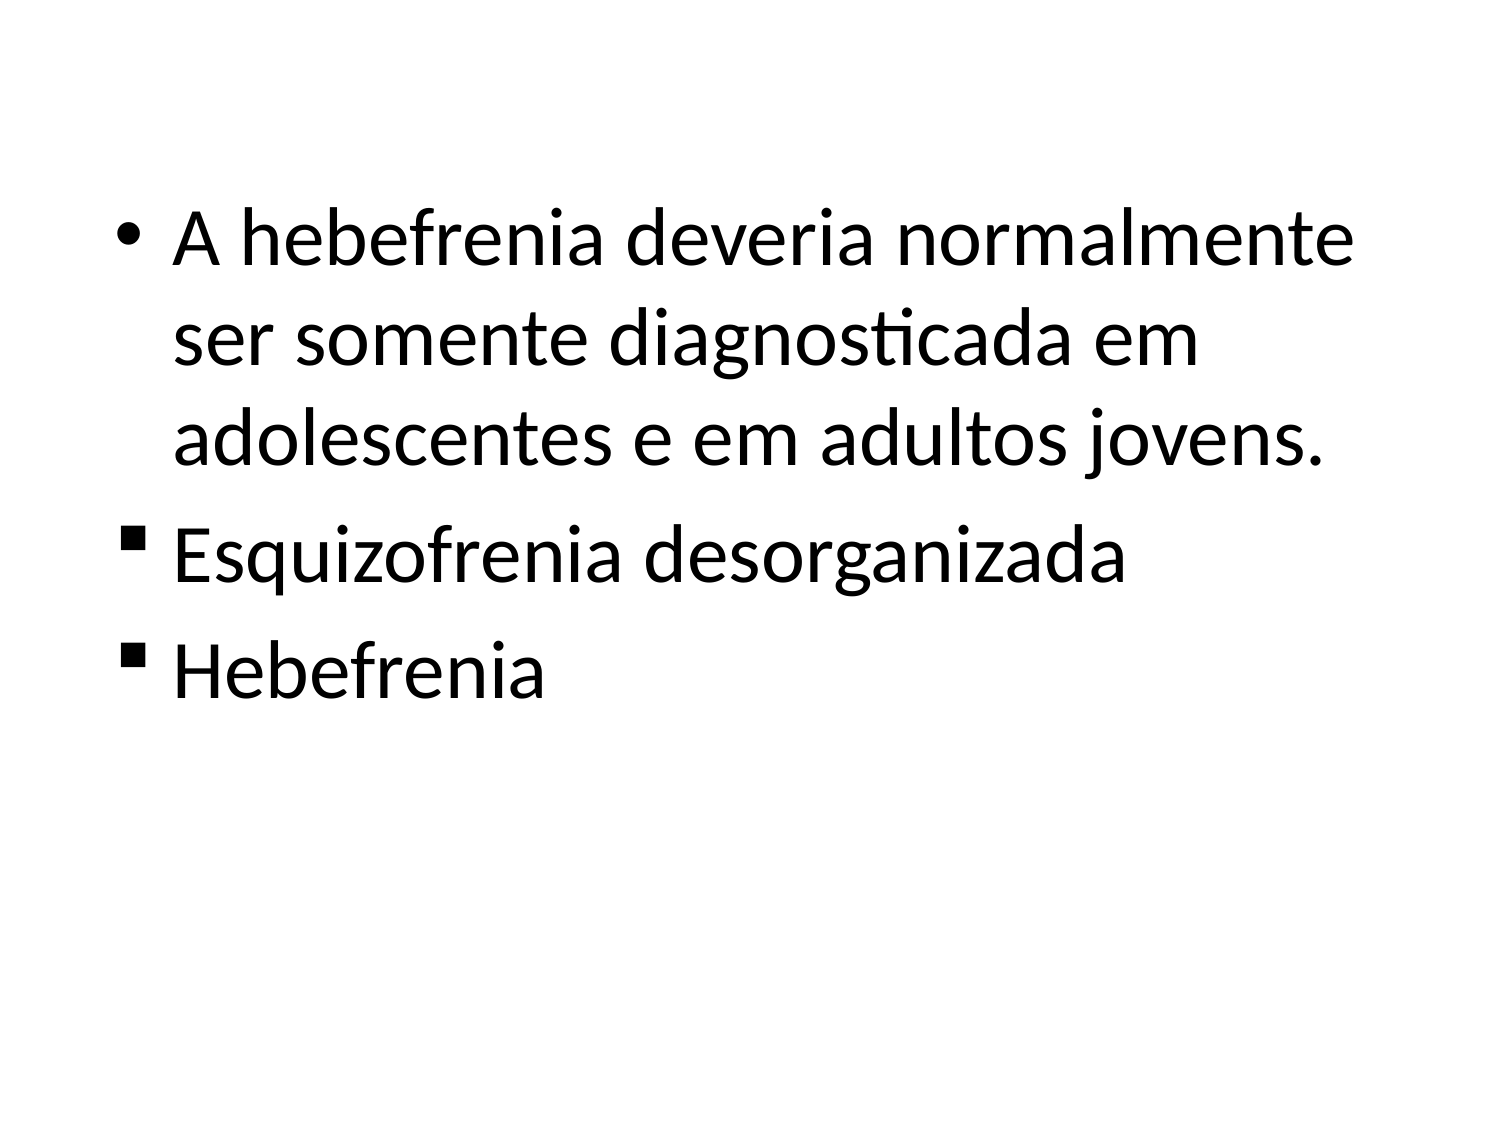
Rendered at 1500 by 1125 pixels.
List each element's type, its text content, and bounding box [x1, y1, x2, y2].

list A hebefrenia deveria normalmente ser somente diagnosticada em adolescentes e em adultos jovens. Esquizofrenia desorganizada Hebefrenia [99, 174, 1400, 1005]
